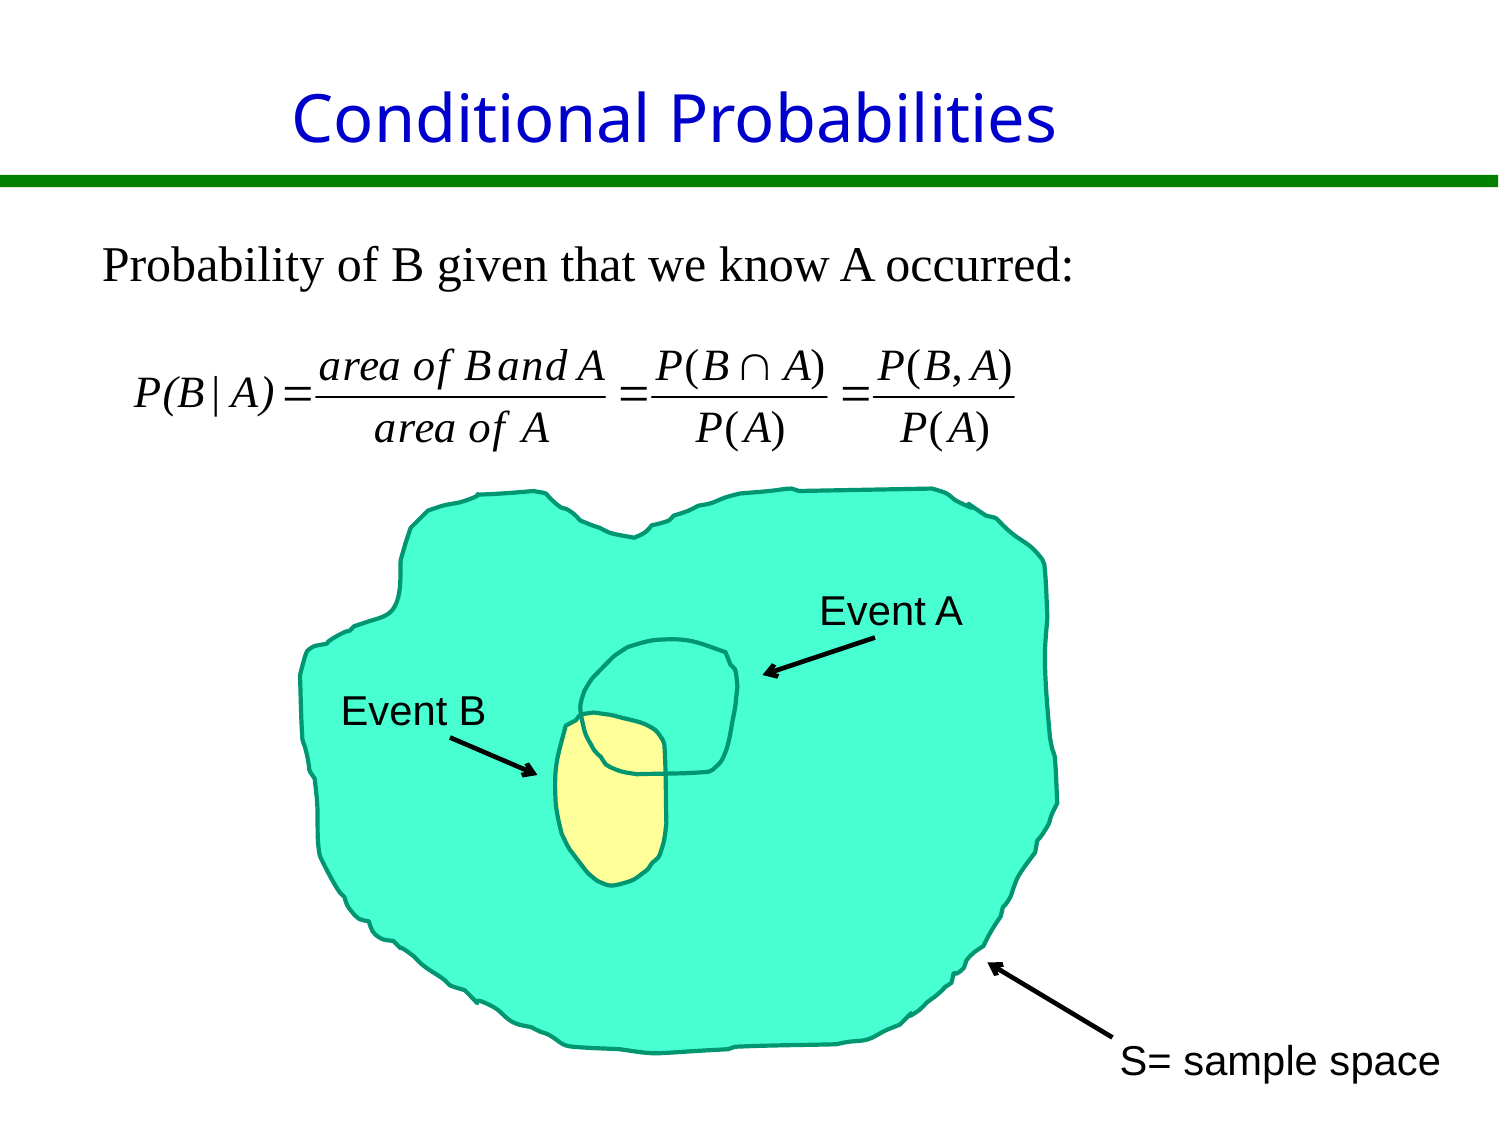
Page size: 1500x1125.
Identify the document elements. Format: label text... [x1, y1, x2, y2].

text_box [987, 962, 1113, 1038]
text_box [762, 637, 876, 676]
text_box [449, 737, 538, 776]
text_box Event B [325, 676, 502, 742]
text_box [578, 637, 740, 777]
text_box Probability of B given that we know A occurred: [87, 224, 1090, 299]
text_box [553, 714, 669, 888]
text_box S= sample space [1104, 1026, 1457, 1092]
title Conditional Probabilities [0, 0, 1351, 163]
text_box Event A [804, 576, 978, 642]
text_box [297, 486, 1060, 1056]
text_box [126, 337, 1022, 463]
